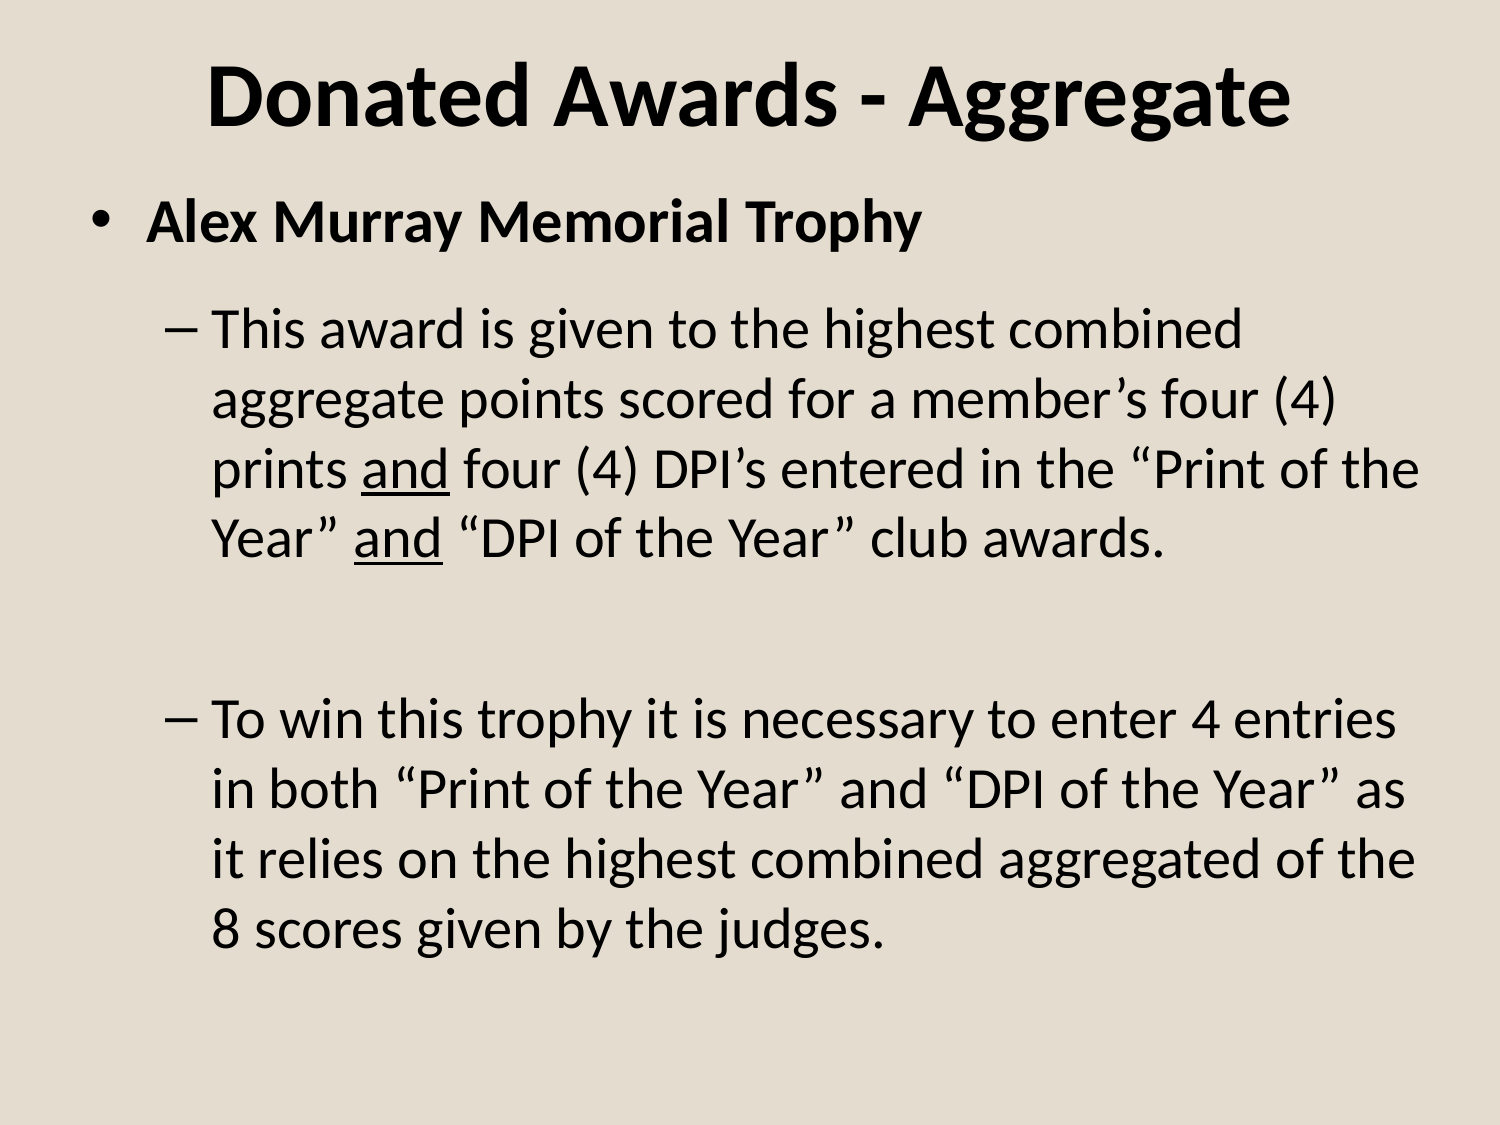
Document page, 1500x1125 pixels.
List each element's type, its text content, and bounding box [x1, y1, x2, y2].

title Donated Awards - Aggregate [75, 19, 1425, 161]
list Alex Murray Memorial Trophy This award is given to the highest combined aggregate points scored for a member’s four (4) prints and four (4) DPI’s entered in the “Print of the Year” and “DPI of the Year” club awards. To win this trophy it is necessary to enter 4 entries in both “Print of the Year” and “DPI of the Year” as it relies on the highest combined aggregated of the 8 scores given by the judges. [75, 172, 1447, 1125]
